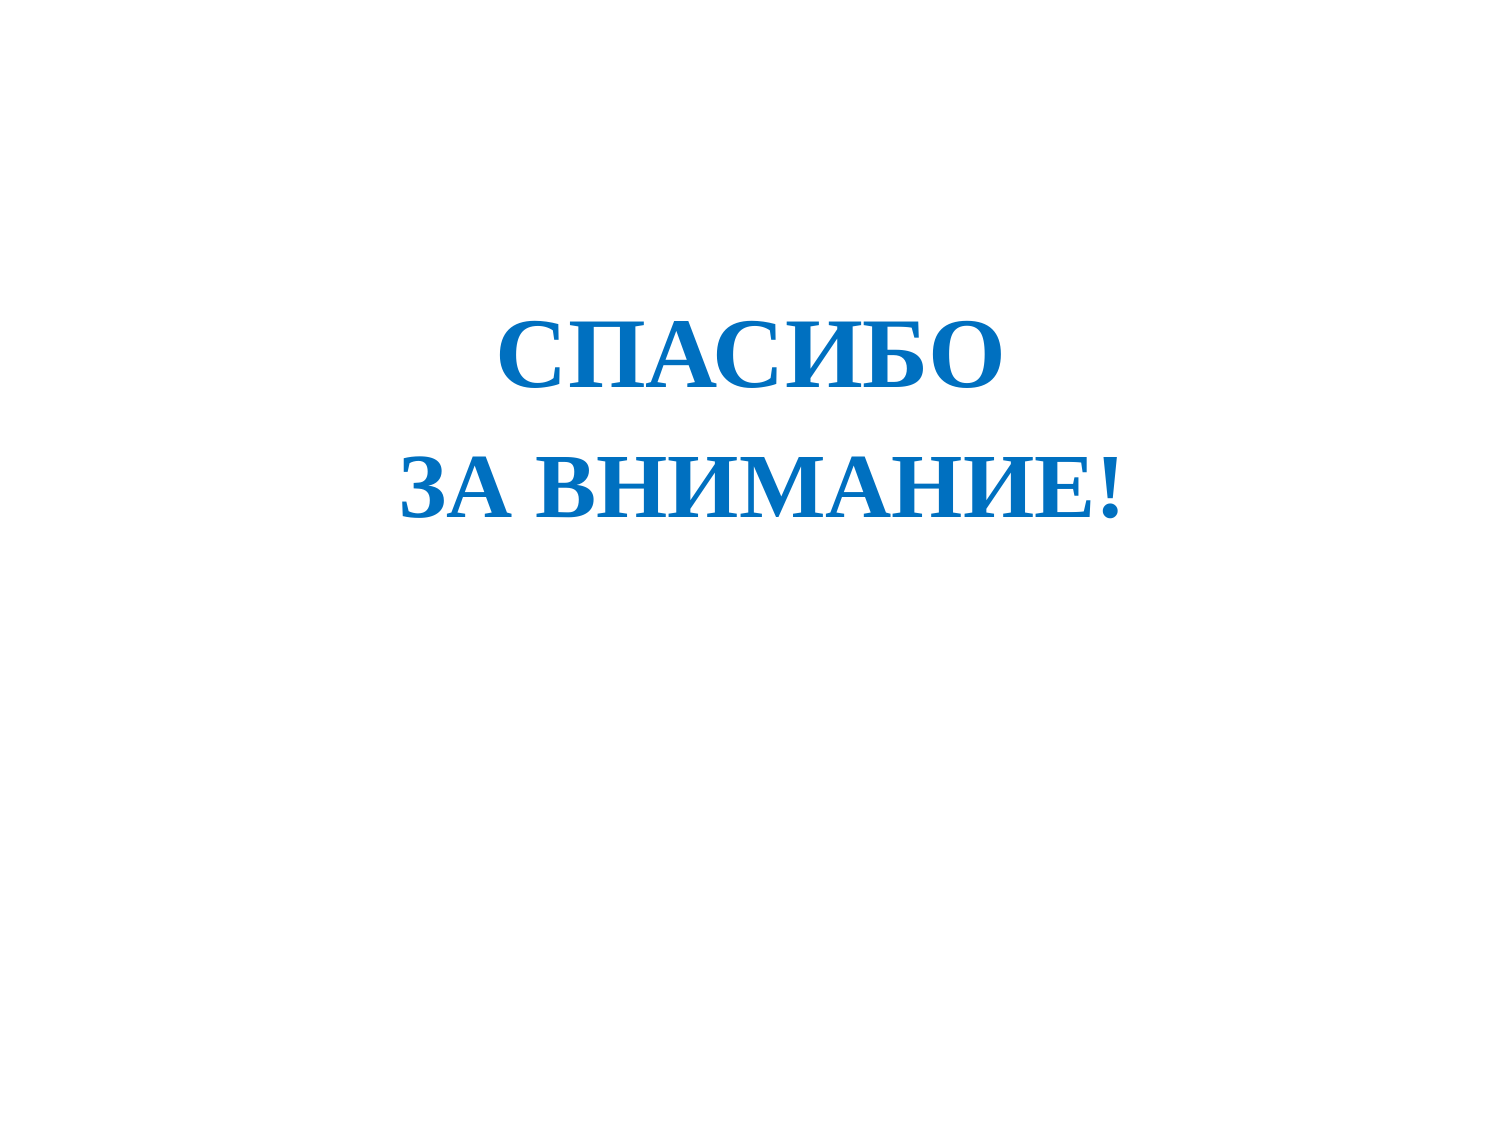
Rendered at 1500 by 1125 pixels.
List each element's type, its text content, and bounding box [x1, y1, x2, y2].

list СПАСИБО ЗА ВНИМАНИЕ! [75, 149, 1450, 825]
